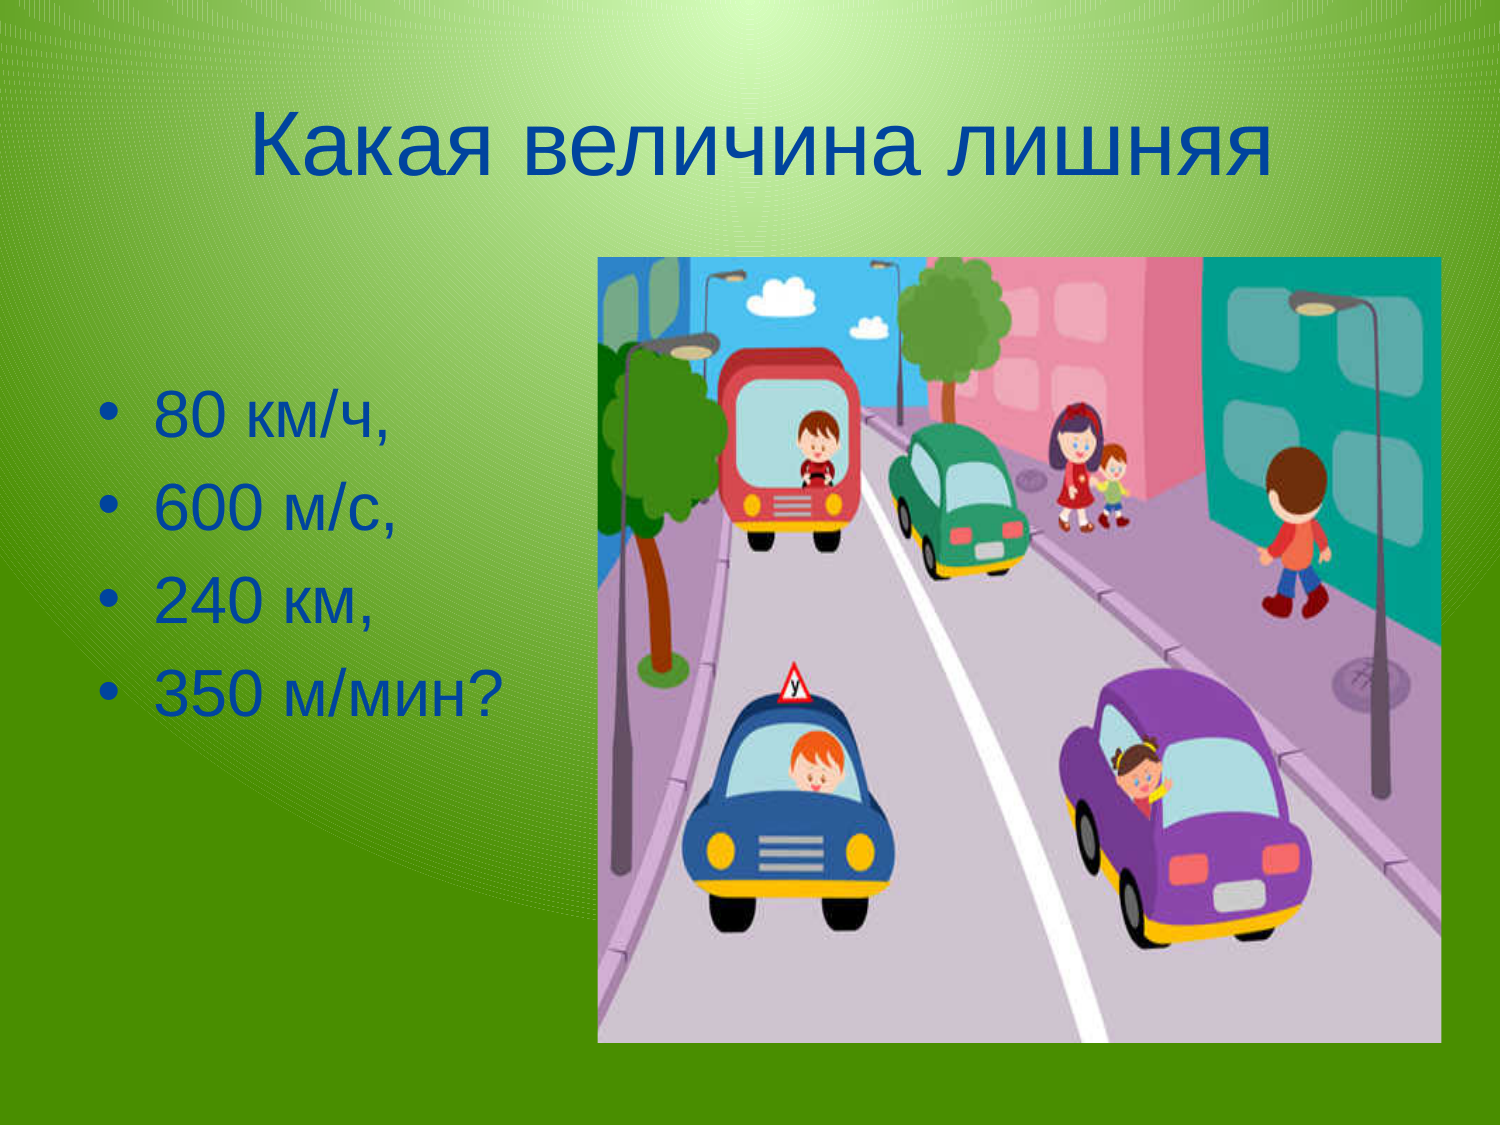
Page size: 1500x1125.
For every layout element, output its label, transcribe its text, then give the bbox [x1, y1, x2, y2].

picture [597, 257, 1442, 1044]
list 80 км/ч, 600 м/с, 240 км, 350 м/мин? [82, 269, 551, 1012]
title Какая величина лишняя [75, 45, 1425, 233]
